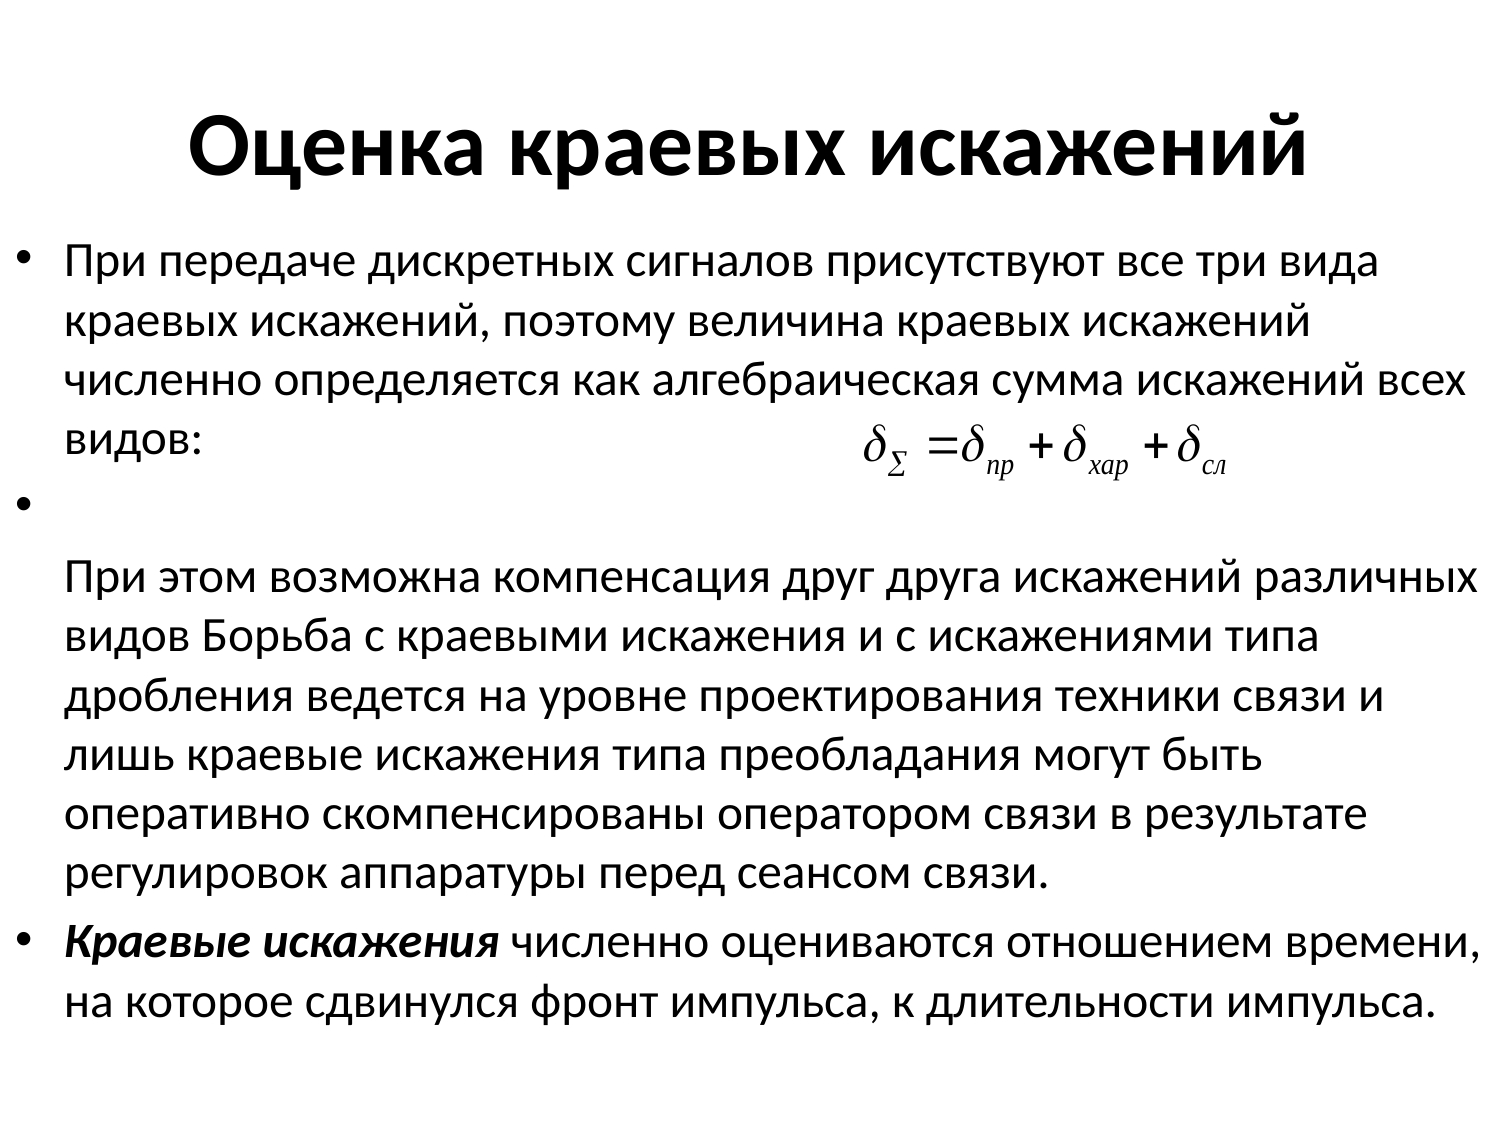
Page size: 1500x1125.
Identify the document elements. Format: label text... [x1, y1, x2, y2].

list При передаче дискретных сигналов присутствуют все три вида краевых искажений, поэтому величина краевых искажений численно определяется как алгебраическая сумма искажений всех видов: При этом возможна компенсация друг друга искажений различных видов Борьба с краевыми искажения и с искажениями типа дробления ведется на уровне проектирования техники связи и лишь краевые искажения типа преобладания могут быть оперативно скомпенсированы оператором связи в результате регулировок аппаратуры перед сеансом связи. Краевые искажения численно оцениваются отношением времени, на которое сдвинулся фронт импульса, к длительности импульса. [0, 219, 1500, 1125]
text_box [856, 408, 1235, 492]
title Оценка краевых искажений [75, 45, 1425, 219]
